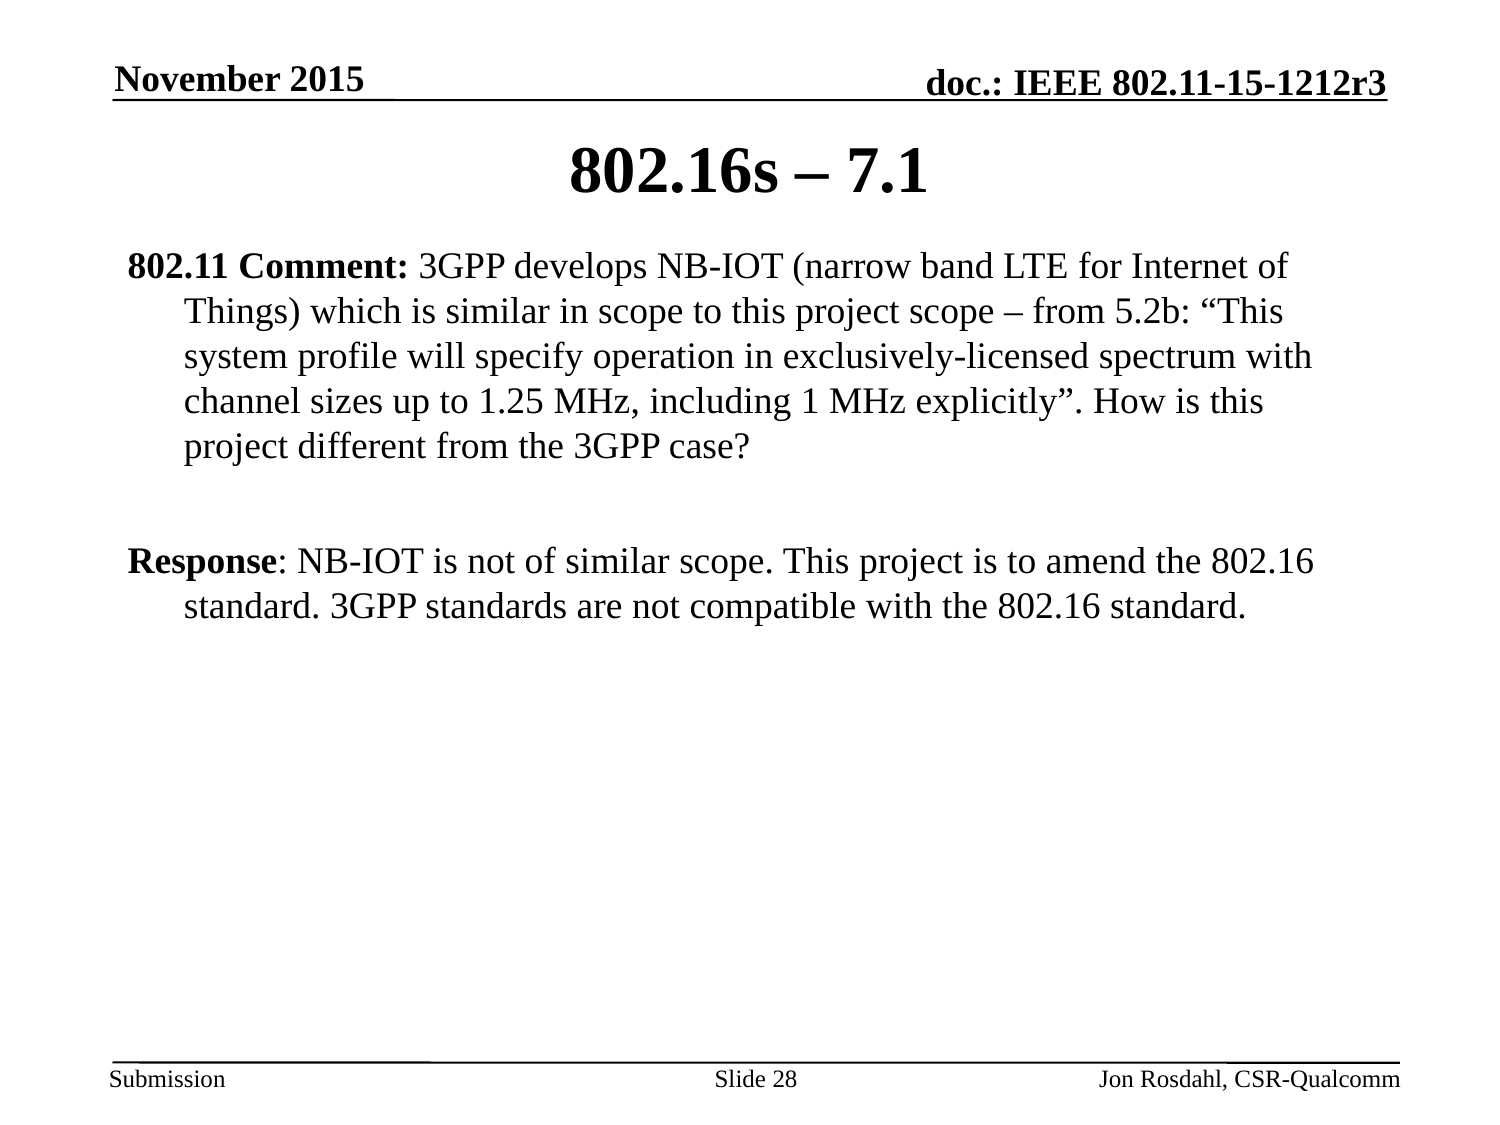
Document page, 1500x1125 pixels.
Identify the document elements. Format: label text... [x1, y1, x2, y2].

title 802.16s – 7.1 [112, 112, 1388, 221]
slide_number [114, 54, 423, 100]
list 802.11 Comment: 3GPP develops NB-IOT (narrow band LTE for Internet of Things) which is similar in scope to this project scope – from 5.2b: “This system profile will specify operation in exclusively-licensed spectrum with channel sizes up to 1.25 MHz, including 1 MHz explicitly”. How is this project different from the 3GPP case? Response: NB-IOT is not of similar scope. This project is to amend the 802.16 standard. 3GPP standards are not compatible with the 802.16 standard. [112, 232, 1388, 1000]
footer Jon Rosdahl, CSR-Qualcomm [878, 1061, 1402, 1093]
slide_number Slide 28 [712, 1061, 800, 1123]
